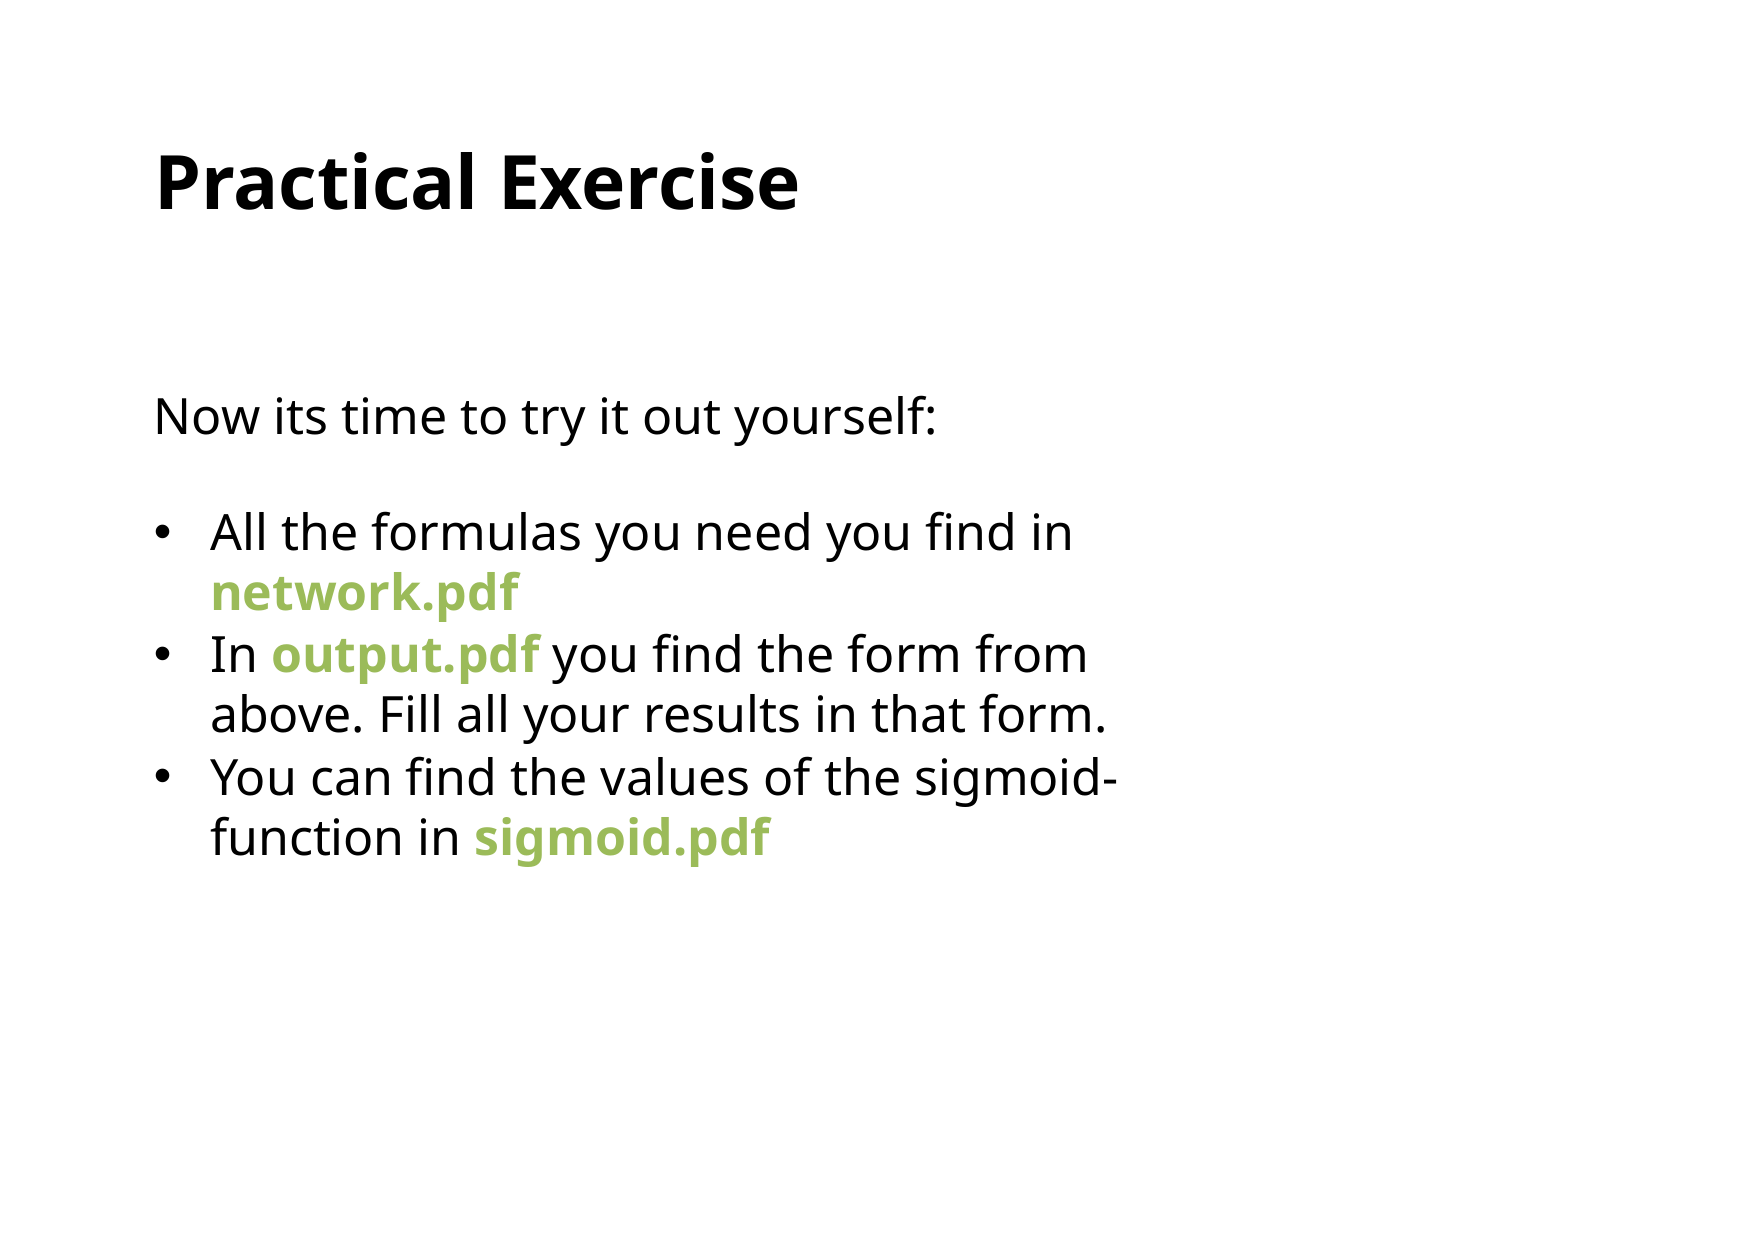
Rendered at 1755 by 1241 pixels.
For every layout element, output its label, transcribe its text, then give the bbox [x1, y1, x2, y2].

text_box Practical Exercise [152, 132, 1001, 225]
text_box Now its time to try it out yourself: All the formulas you need you find in network.pdf In output.pdf you find the form from above. Fill all your results in that form. You can find the values of the sigmoid-function in sigmoid.pdf [152, 382, 1335, 865]
